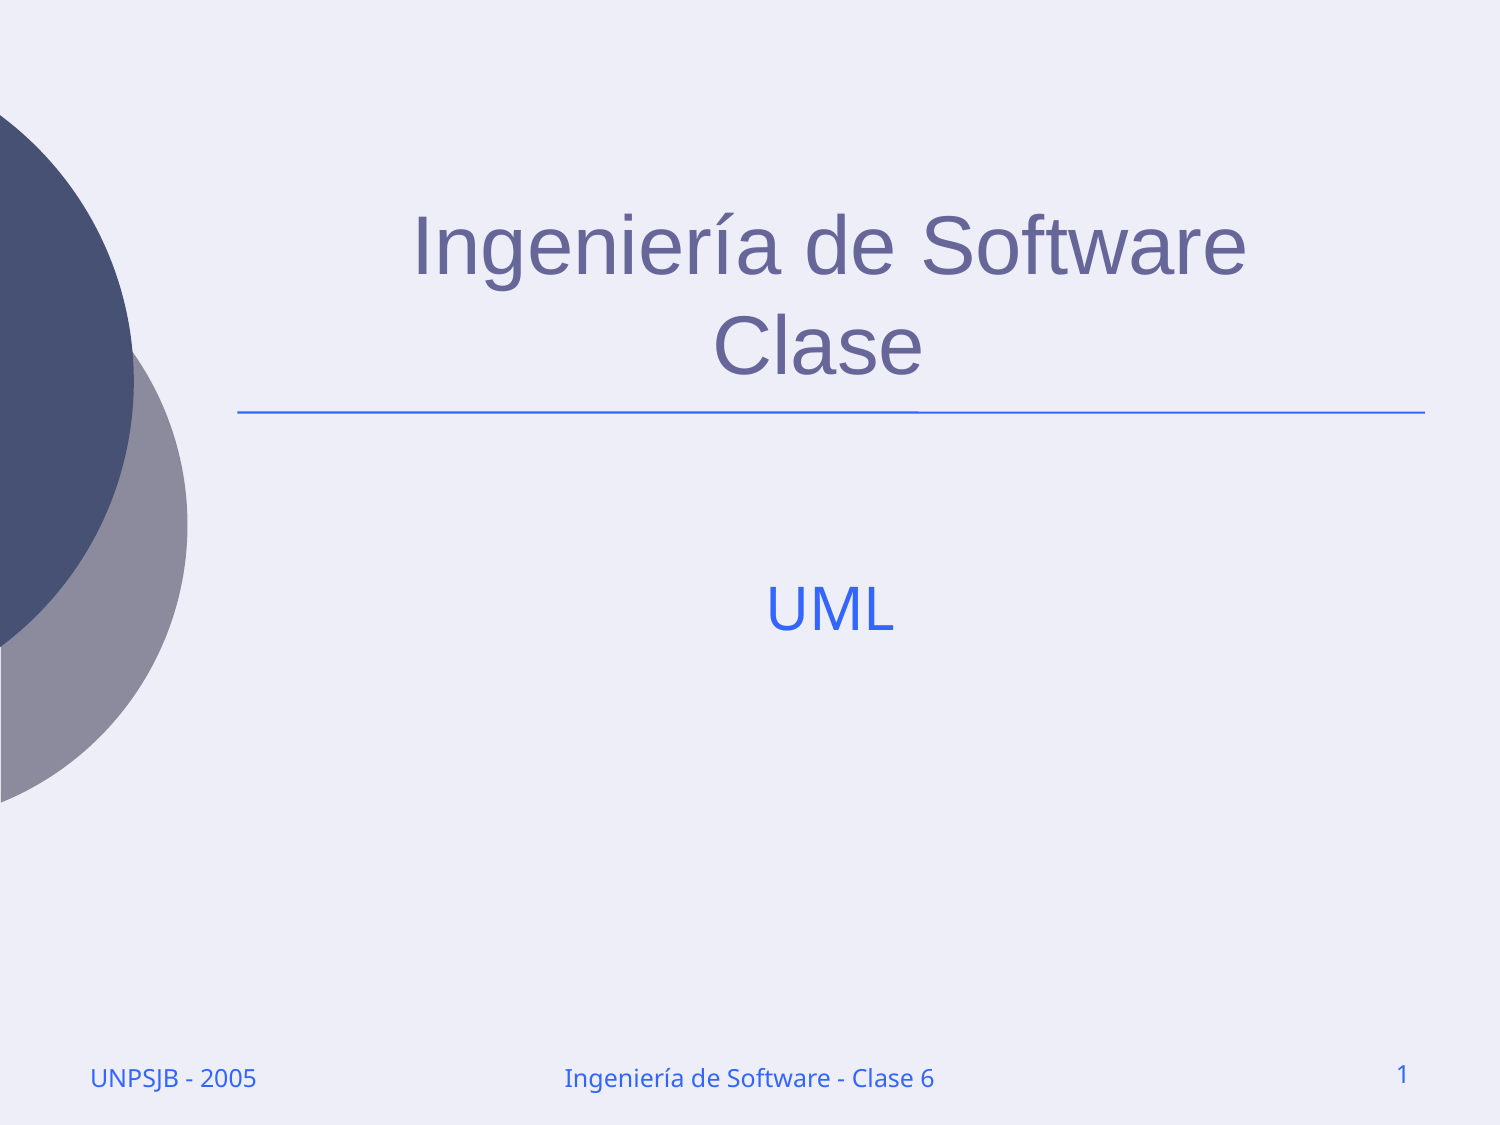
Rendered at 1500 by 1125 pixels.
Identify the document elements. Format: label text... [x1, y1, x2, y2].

slide_number UNPSJB - 2005 [74, 1024, 426, 1101]
subtitle UML [236, 561, 1425, 850]
title Ingeniería de Software Clase [236, 161, 1425, 399]
footer Ingeniería de Software - Clase 6 [512, 1024, 988, 1101]
slide_number 1 [1074, 1024, 1426, 1101]
